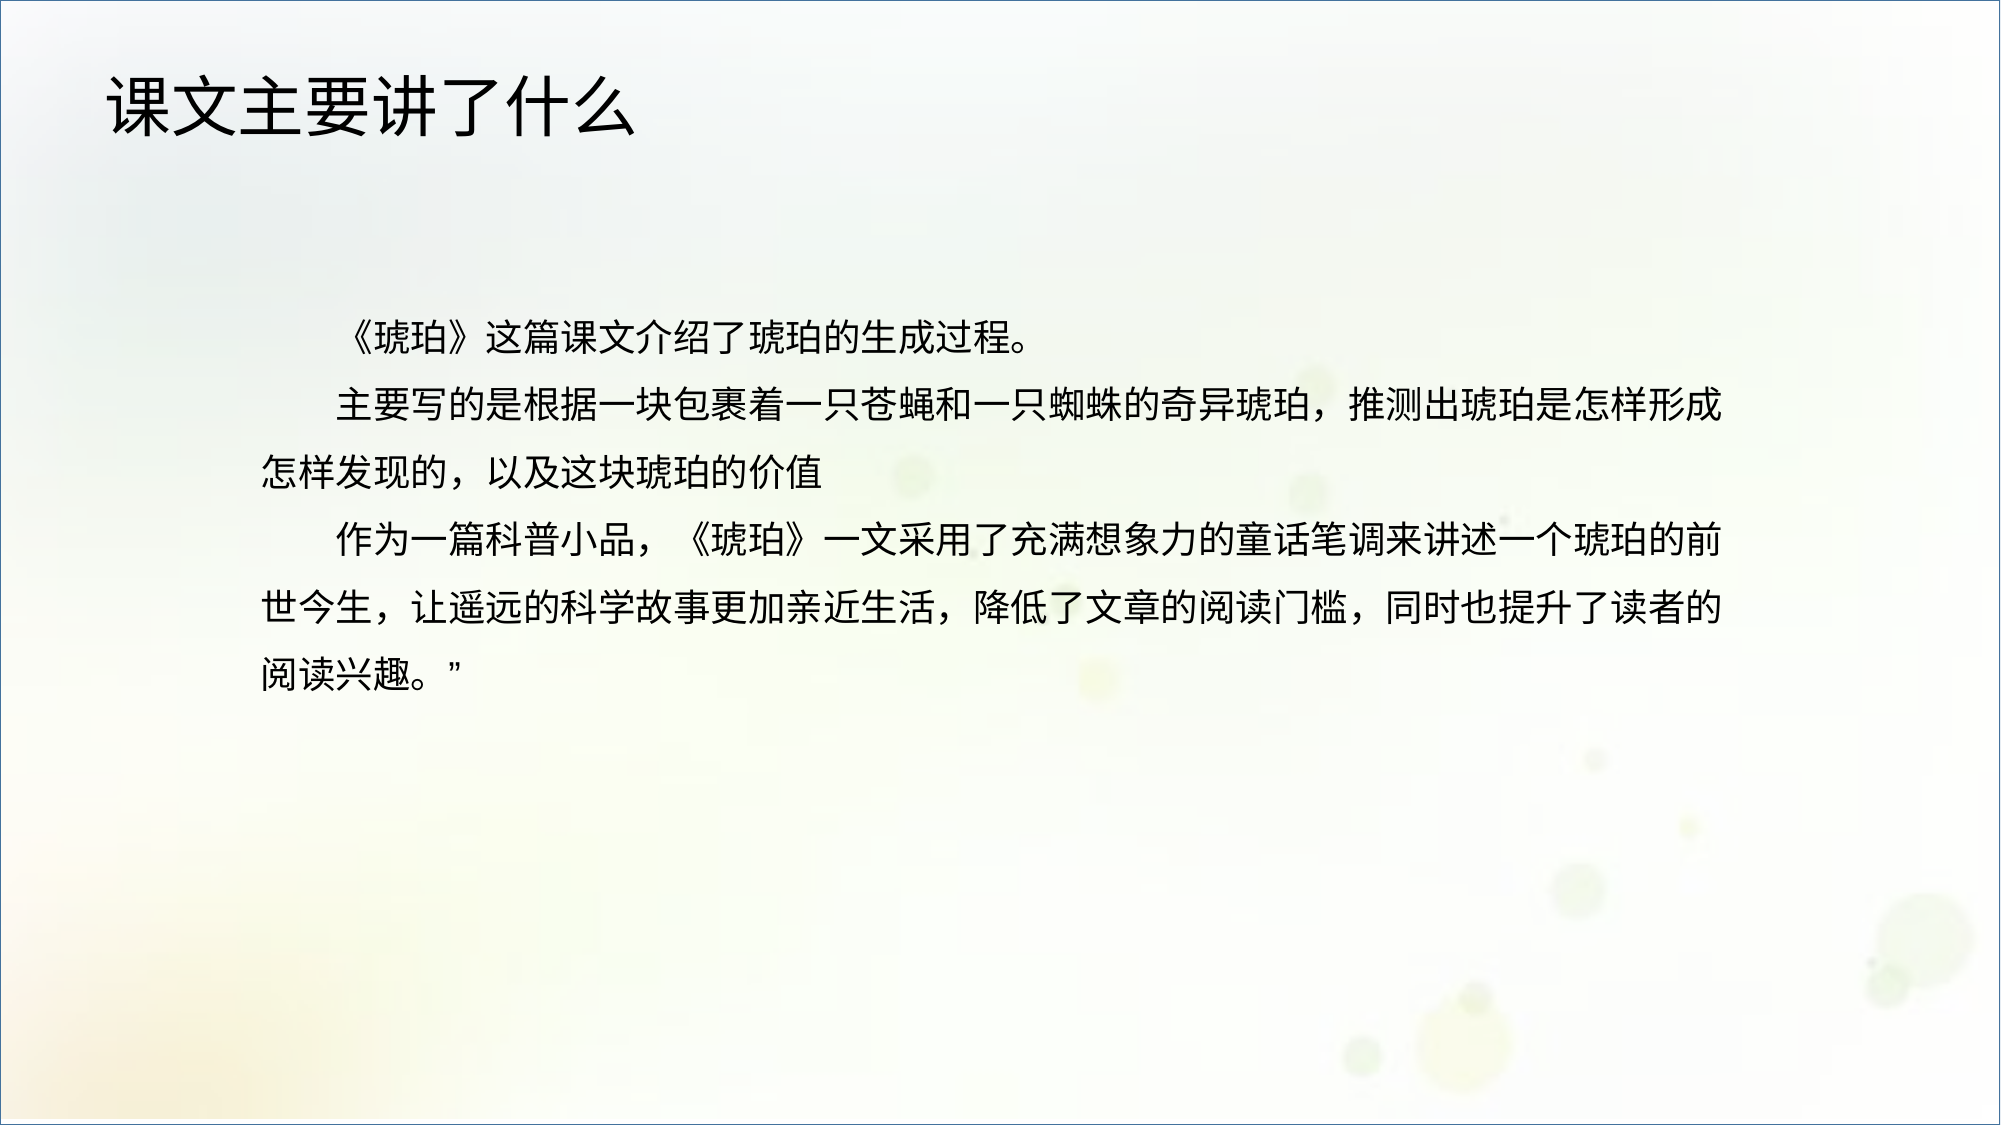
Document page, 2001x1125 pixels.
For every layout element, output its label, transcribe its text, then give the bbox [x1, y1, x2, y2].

text_box 课文主要讲了什么 [89, 57, 1132, 153]
text_box 《琥珀》这篇课文介绍了琥珀的生成过程。 主要写的是根据一块包裹着一只苍蝇和一只蜘蛛的奇异琥珀，推测出琥珀是怎样形成怎样发现的，以及这块琥珀的价值 作为一篇科普小品，《琥珀》一文采用了充满想象力的童话笔调来讲述一个琥珀的前世今生，让遥远的科学故事更加亲近生活，降低了文章的阅读门槛，同时也提升了读者的阅读兴趣。” [246, 284, 1742, 704]
